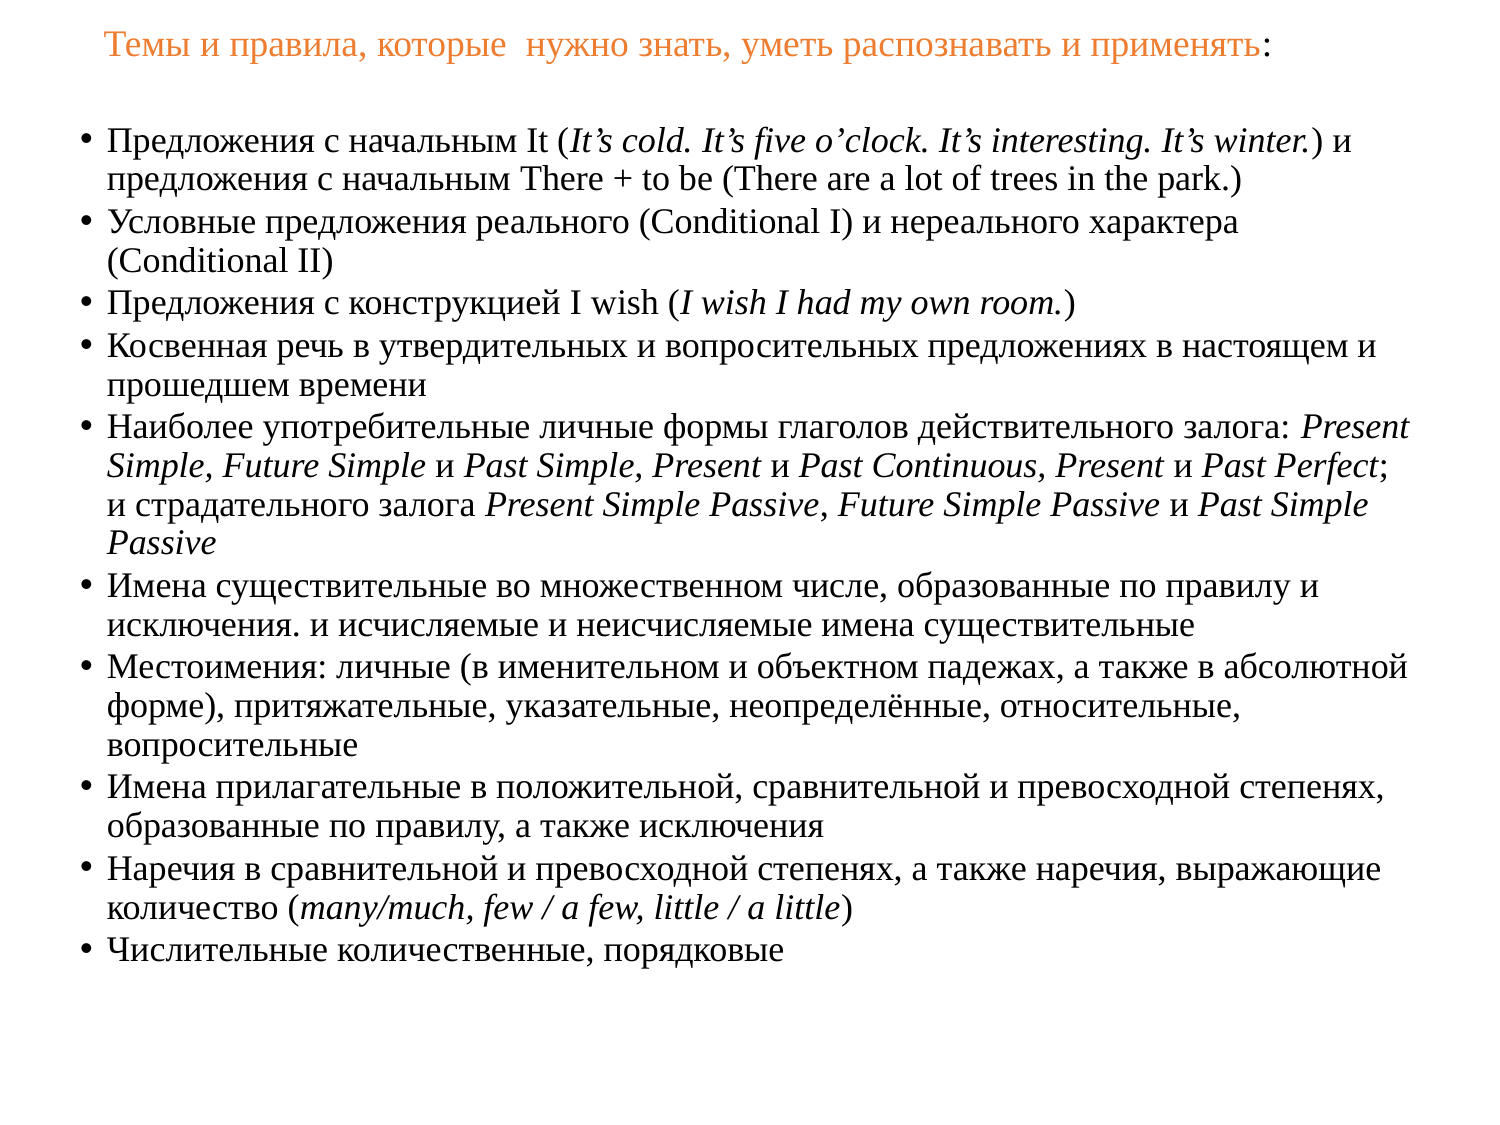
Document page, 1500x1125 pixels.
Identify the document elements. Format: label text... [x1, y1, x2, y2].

list Предложения с начальным It (It’s cold. It’s five o’clock. It’s interesting. It’s winter.) и предложения с начальным There + to be (There are a lot of trees in the park.) Условные предложения реального (Conditional I) и нереального характера (Conditional II) Предложения с конструкцией I wish (I wish I had my own room.) Косвенная речь в утвердительных и вопросительных предложениях в настоящем и прошедшем времени Наиболее употребительные личные формы глаголов действительного залога: Present Simple, Future Simple и Past Simple, Present и Past Continuous, Present и Past Perfect; и страдательного залога Present Simple Passive, Future Simple Passive и Past Simple Passive Имена существительные во множественном числе, образованные по правилу и исключения. и исчисляемые и неисчисляемые имена существительные Местоимения: личные (в именительном и объектном падежах, а также в абсолютной форме), притяжательные, указательные, неопределённые, относительные, вопросительные Имена прилагательные в положительной, сравнительной и превосходной степенях, образованные по правилу, а также исключения Наречия в сравнительной и превосходной степенях, а также наречия, выражающие количество (many/much, few / a few, little / a little) Числительные количественные, порядковые [64, 113, 1425, 986]
title Темы и правила, которые нужно знать, уметь распознавать и применять: [88, 30, 1425, 102]
